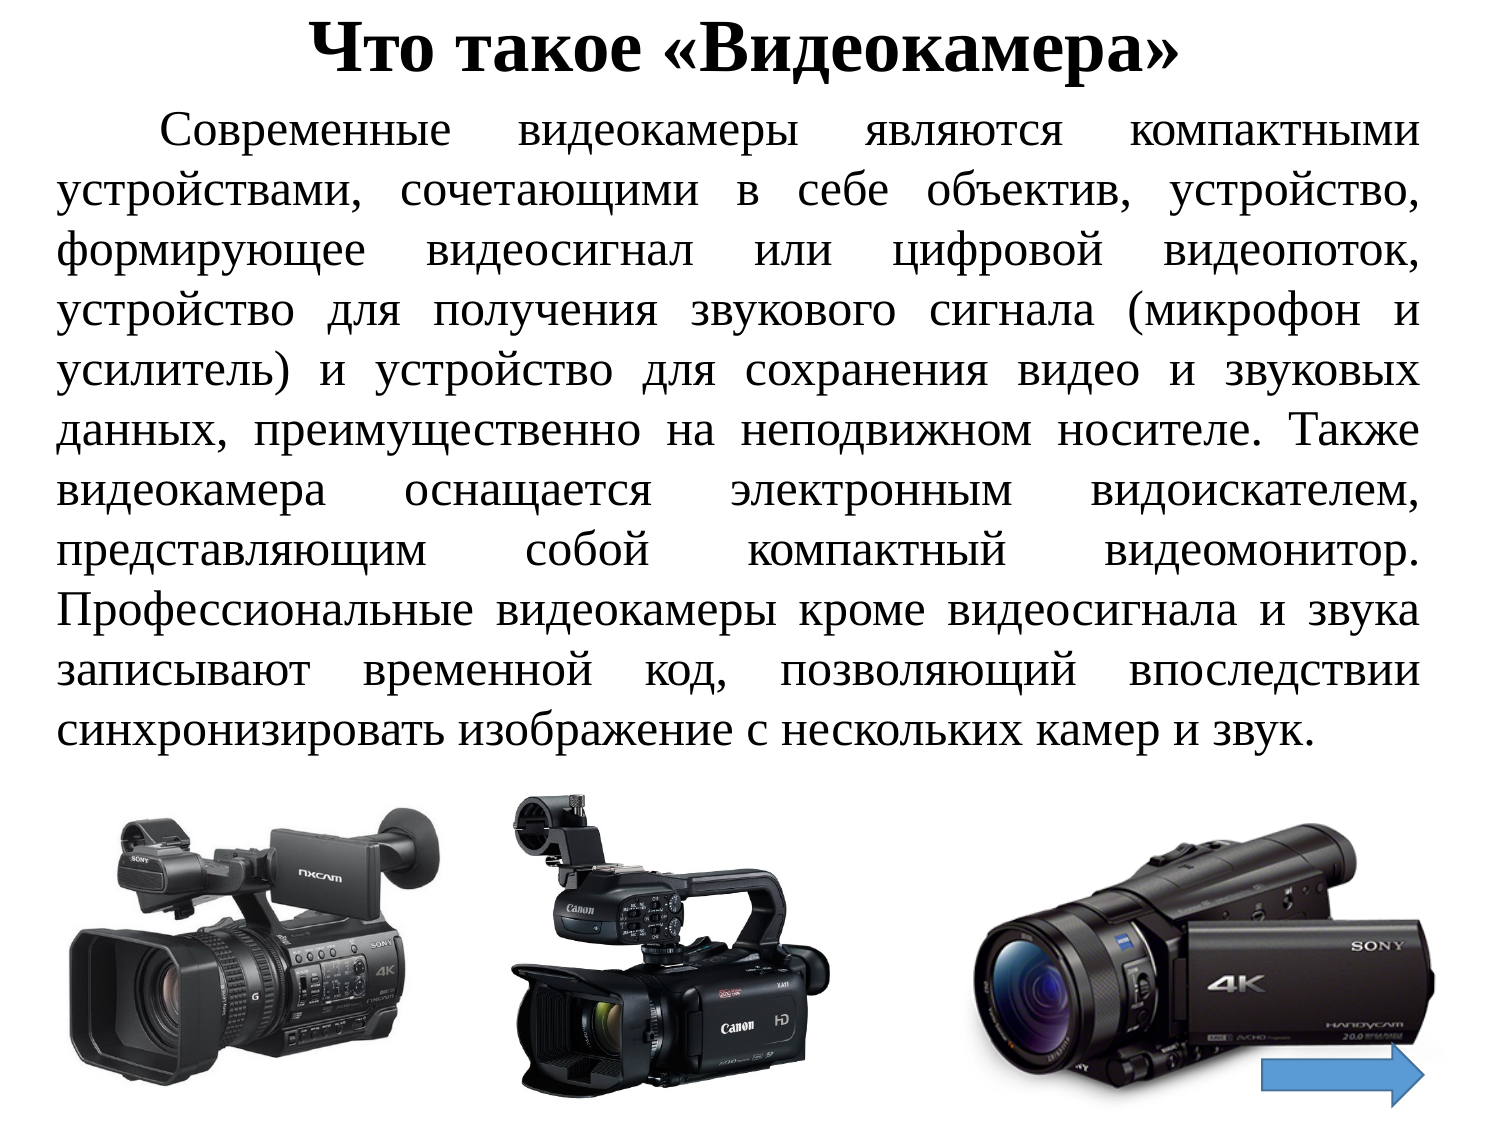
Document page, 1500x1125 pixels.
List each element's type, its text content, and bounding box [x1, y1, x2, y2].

text_box Что такое «Видеокамера» [48, 0, 1442, 95]
text_box Современные видеокамеры являются компактными устройствами, сочетающими в себе объектив, устройство, формирующее видеосигнал или цифровой видеопоток, устройство для получения звукового сигнала (микрофон и усилитель) и устройство для сохранения видео и звуковых данных, преимущественно на неподвижном носителе. Также видеокамера оснащается электронным видоискателем, представляющим собой компактный видеомонитор. Профессиональные видеокамеры кроме видеосигнала и звука записывают временной код, позволяющий впоследствии синхронизировать изображение с нескольких камер и звук. [41, 87, 1436, 763]
picture [908, 760, 1500, 1125]
picture [56, 803, 451, 1090]
picture [481, 786, 847, 1106]
